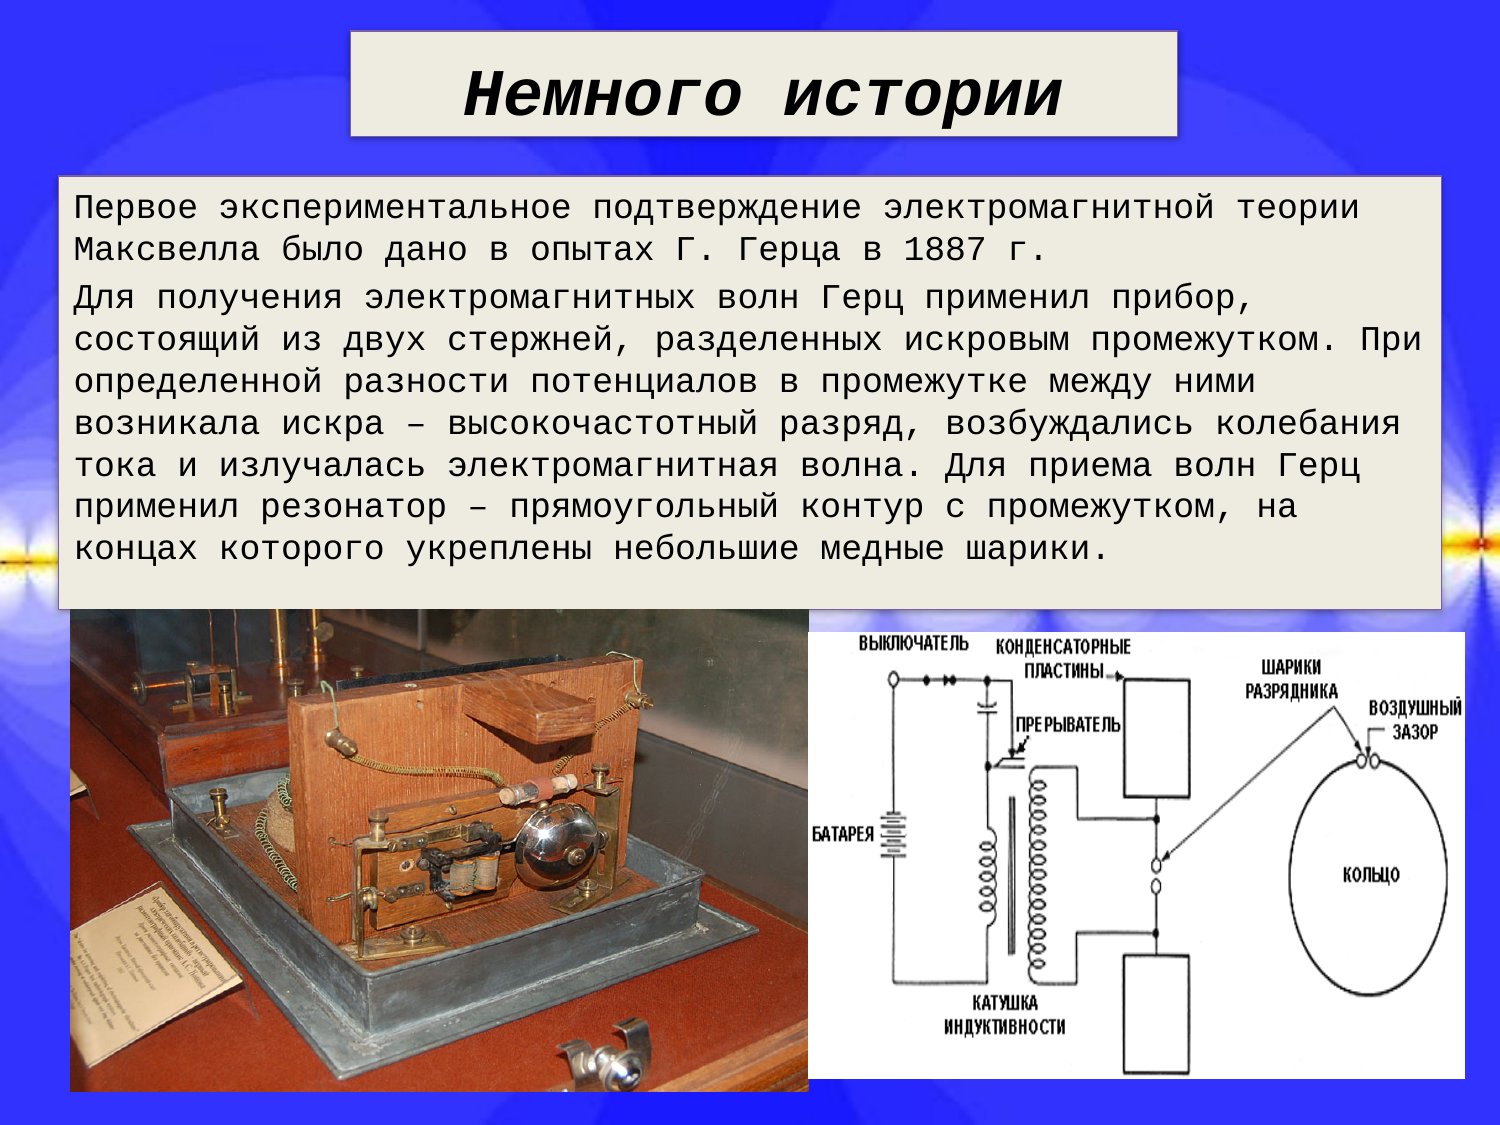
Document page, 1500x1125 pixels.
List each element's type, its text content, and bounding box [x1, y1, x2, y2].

list Первое экспериментальное подтверждение электромагнитной теории Максвелла было дано в опытах Г. Герца в 1887 г. Для получения электромагнитных волн Герц применил прибор, состоящий из двух стержней, разделенных искровым промежутком. При определенной разности потенциалов в промежутке между ними возникала искра – высокочастотный разряд, возбуждались колебания тока и излучалась электромагнитная волна. Для приема волн Герц применил резонатор – прямоугольный контур с промежутком, на концах которого укреплены небольшие медные шарики. [58, 175, 1442, 610]
picture [0, 0, 1500, 1125]
title Немного истории [350, 30, 1178, 137]
